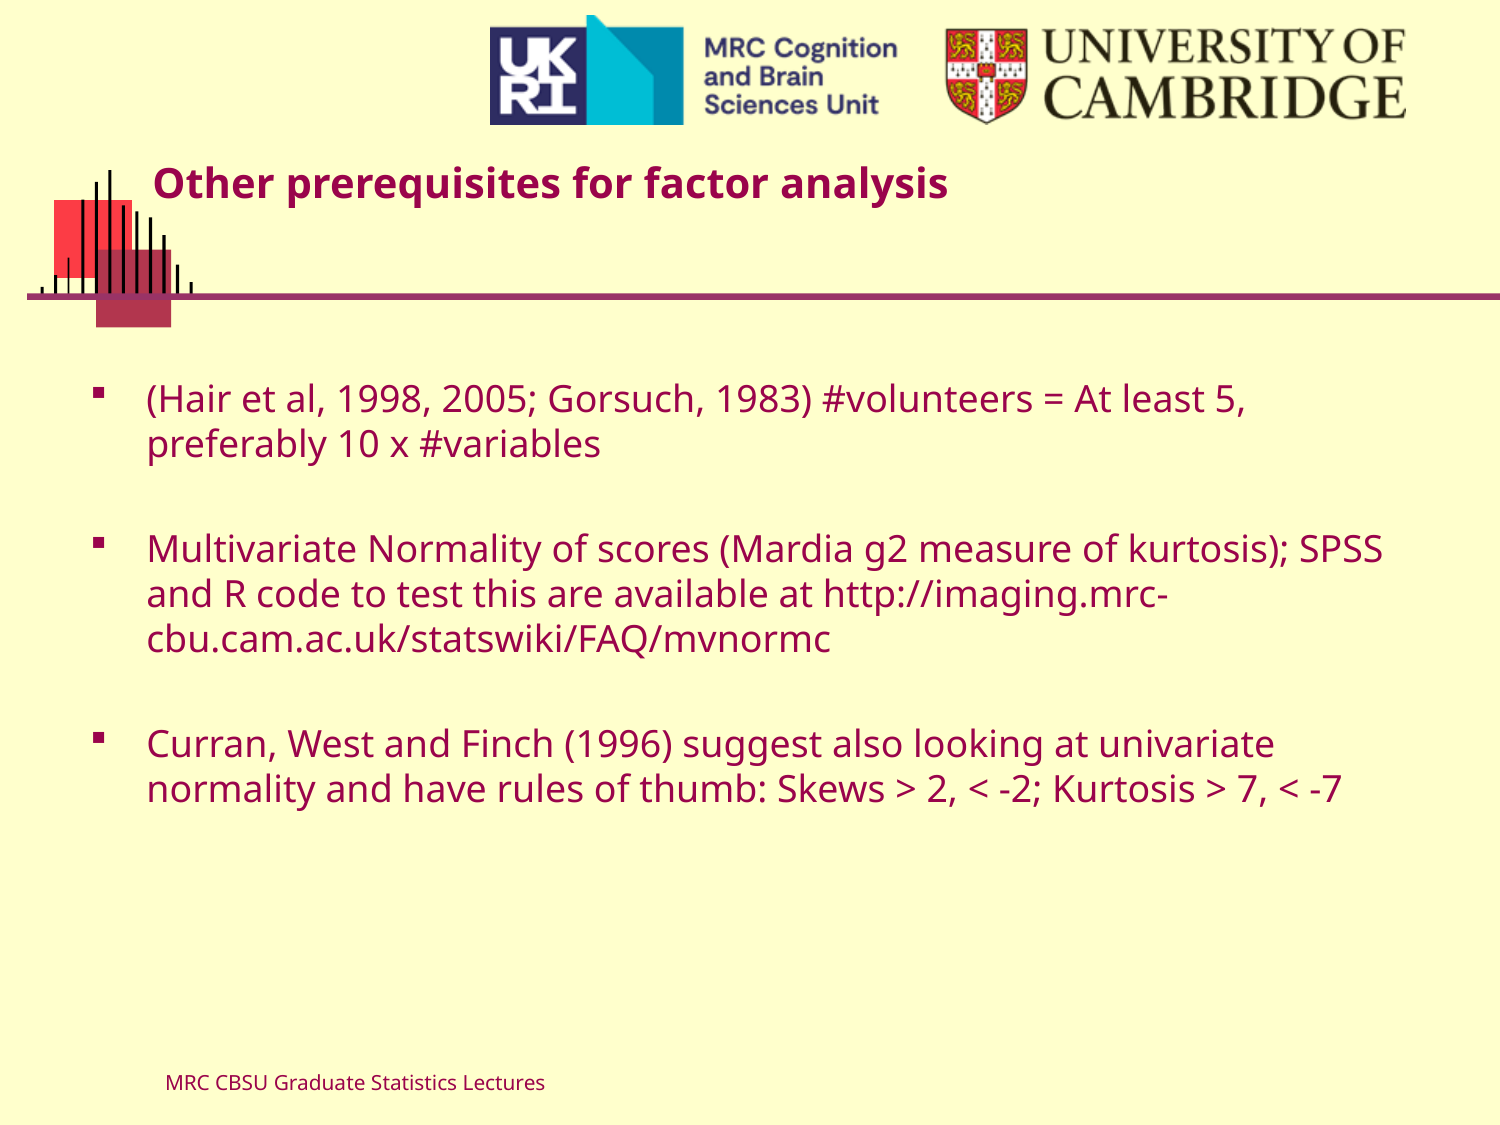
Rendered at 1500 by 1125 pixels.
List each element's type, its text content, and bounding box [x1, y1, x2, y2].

title Other prerequisites for factor analysis [137, 137, 988, 233]
picture [490, 15, 1406, 125]
footer MRC CBSU Graduate Statistics Lectures [149, 1062, 988, 1101]
list (Hair et al, 1998, 2005; Gorsuch, 1983) #volunteers = At least 5, preferably 10 x #variables Multivariate Normality of scores (Mardia g2 measure of kurtosis); SPSS and R code to test this are available at http://imaging.mrc-cbu.cam.ac.uk/statswiki/FAQ/mvnormc Curran, West and Finch (1996) suggest also looking at univariate normality and have rules of thumb: Skews > 2, < -2; Kurtosis > 7, < -7 [75, 262, 1425, 1038]
